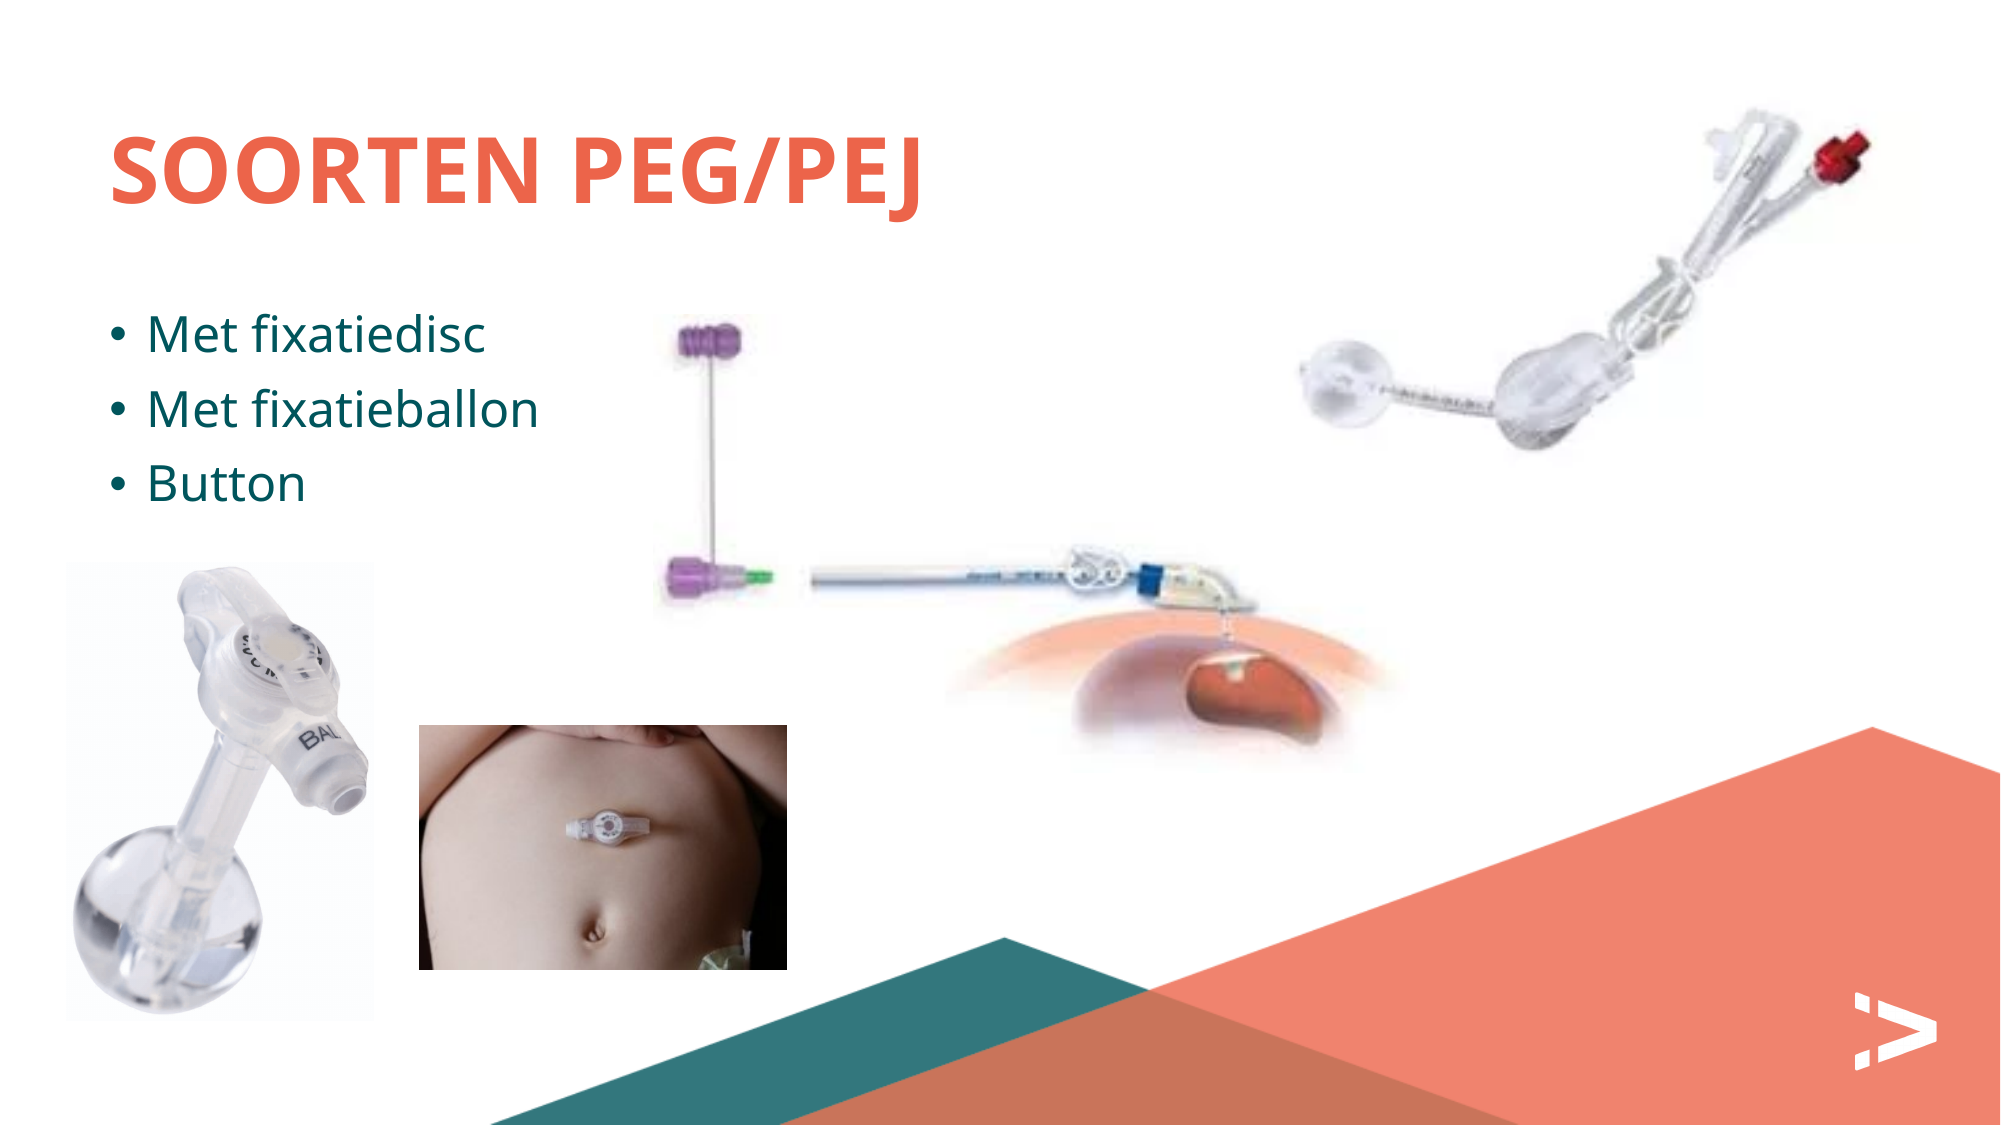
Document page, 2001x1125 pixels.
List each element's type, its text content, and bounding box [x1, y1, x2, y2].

picture [0, 0, 2001, 1125]
title Soorten PEG/PEJ [94, 65, 1181, 283]
list Met fixatiedisc Met fixatieballon Button [94, 301, 1181, 905]
list Met fixatiedisc Met fixatieballon Button [787, 538, 1820, 905]
